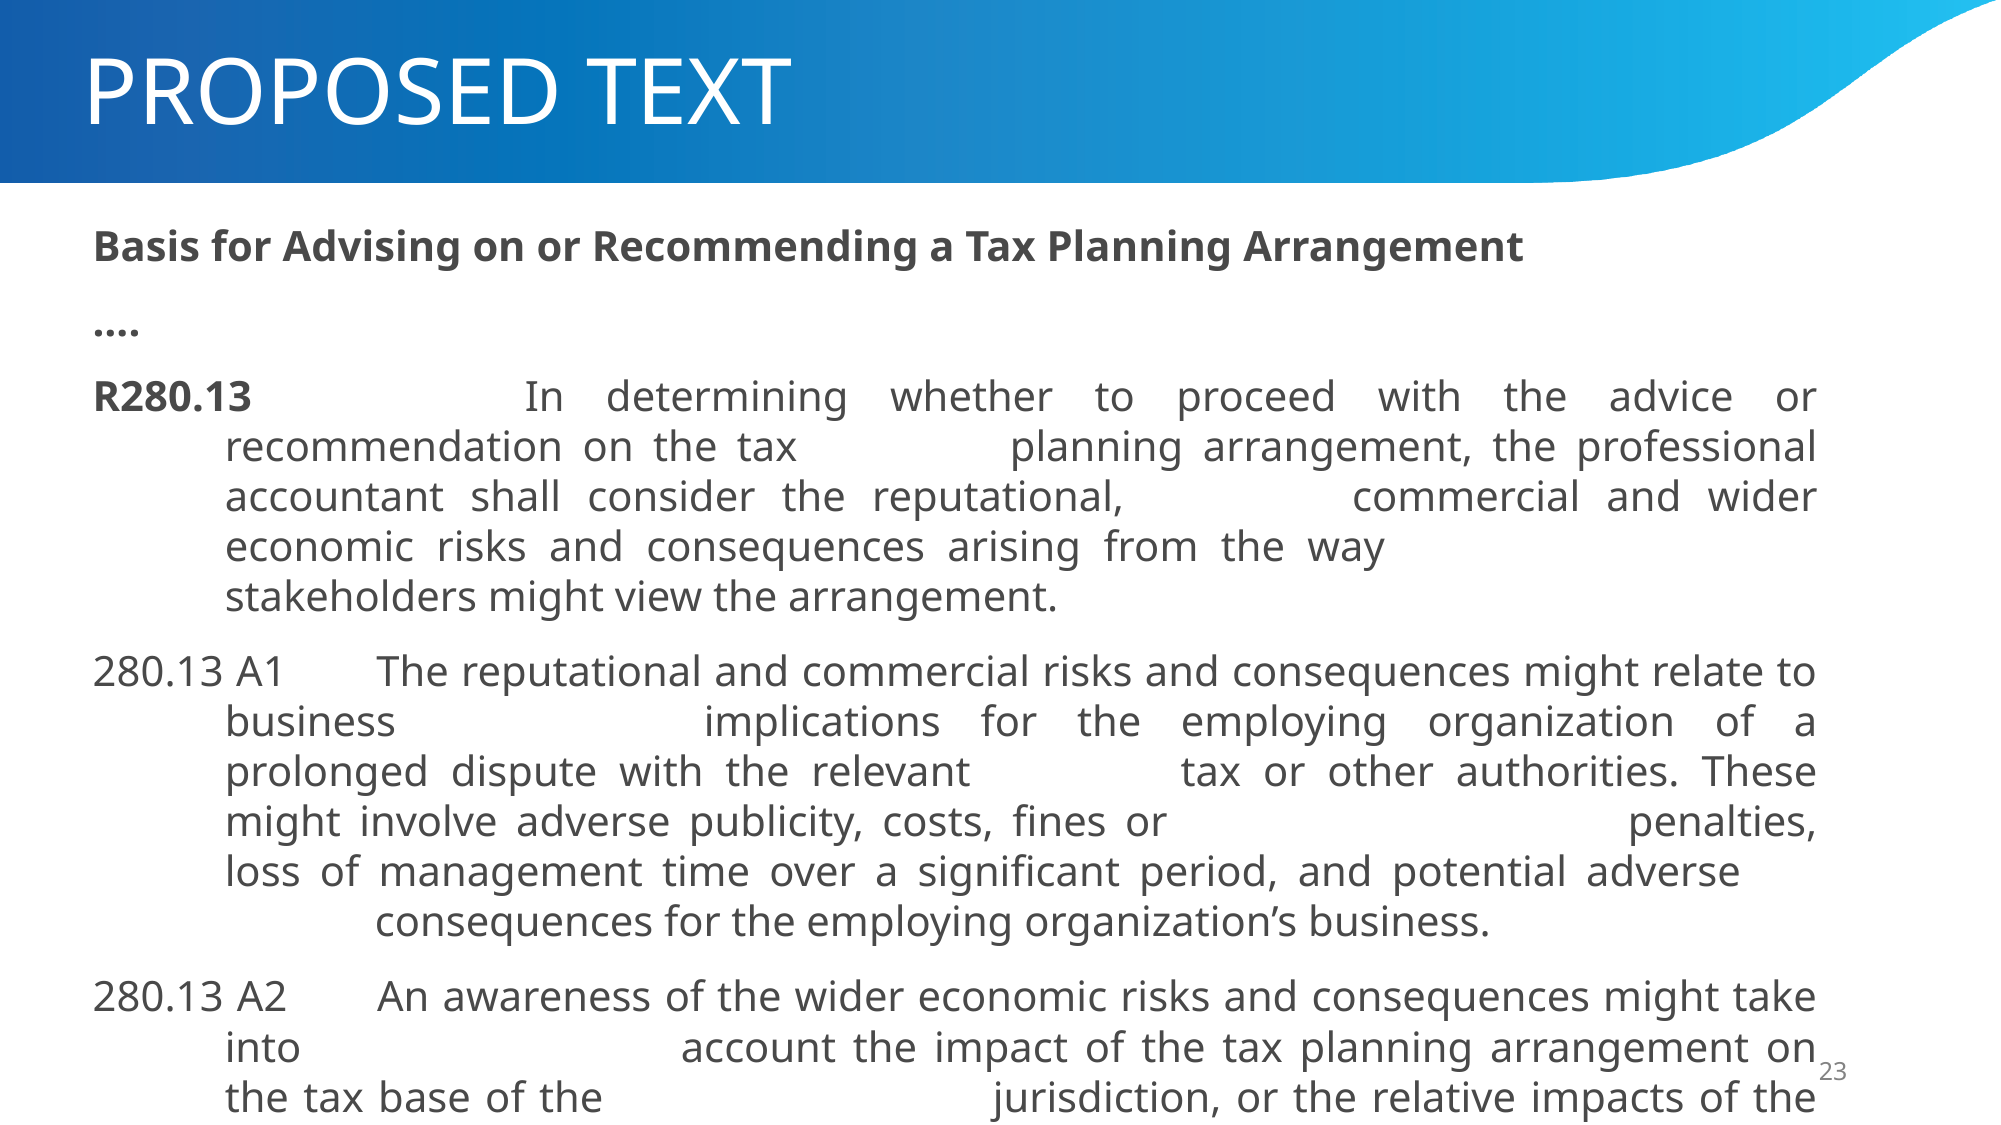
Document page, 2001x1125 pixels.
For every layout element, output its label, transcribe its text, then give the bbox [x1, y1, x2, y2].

text_box Basis for Advising on or Recommending a Tax Planning Arrangement …. R280.13 In determining whether to proceed with the advice or recommendation on the tax planning arrangement, the professional accountant shall consider the reputational, commercial and wider economic risks and consequences arising from the way stakeholders might view the arrangement. 280.13 A1 The reputational and commercial risks and consequences might relate to business implications for the employing organization of a prolonged dispute with the relevant tax or other authorities. These might involve adverse publicity, costs, fines or penalties, loss of management time over a significant period, and potential adverse consequences for the employing organization’s business. 280.13 A2 An awareness of the wider economic risks and consequences might take into account the impact of the tax planning arrangement on the tax base of the jurisdiction, or the relative impacts of the arrangement on the tax bases of multiple jurisdictions, where the employing organization operates. [77, 212, 1833, 1125]
slide_number 23 [1833, 1042, 1863, 1103]
picture [0, 0, 2000, 183]
title PROPOSED TEXT [67, 0, 1771, 176]
